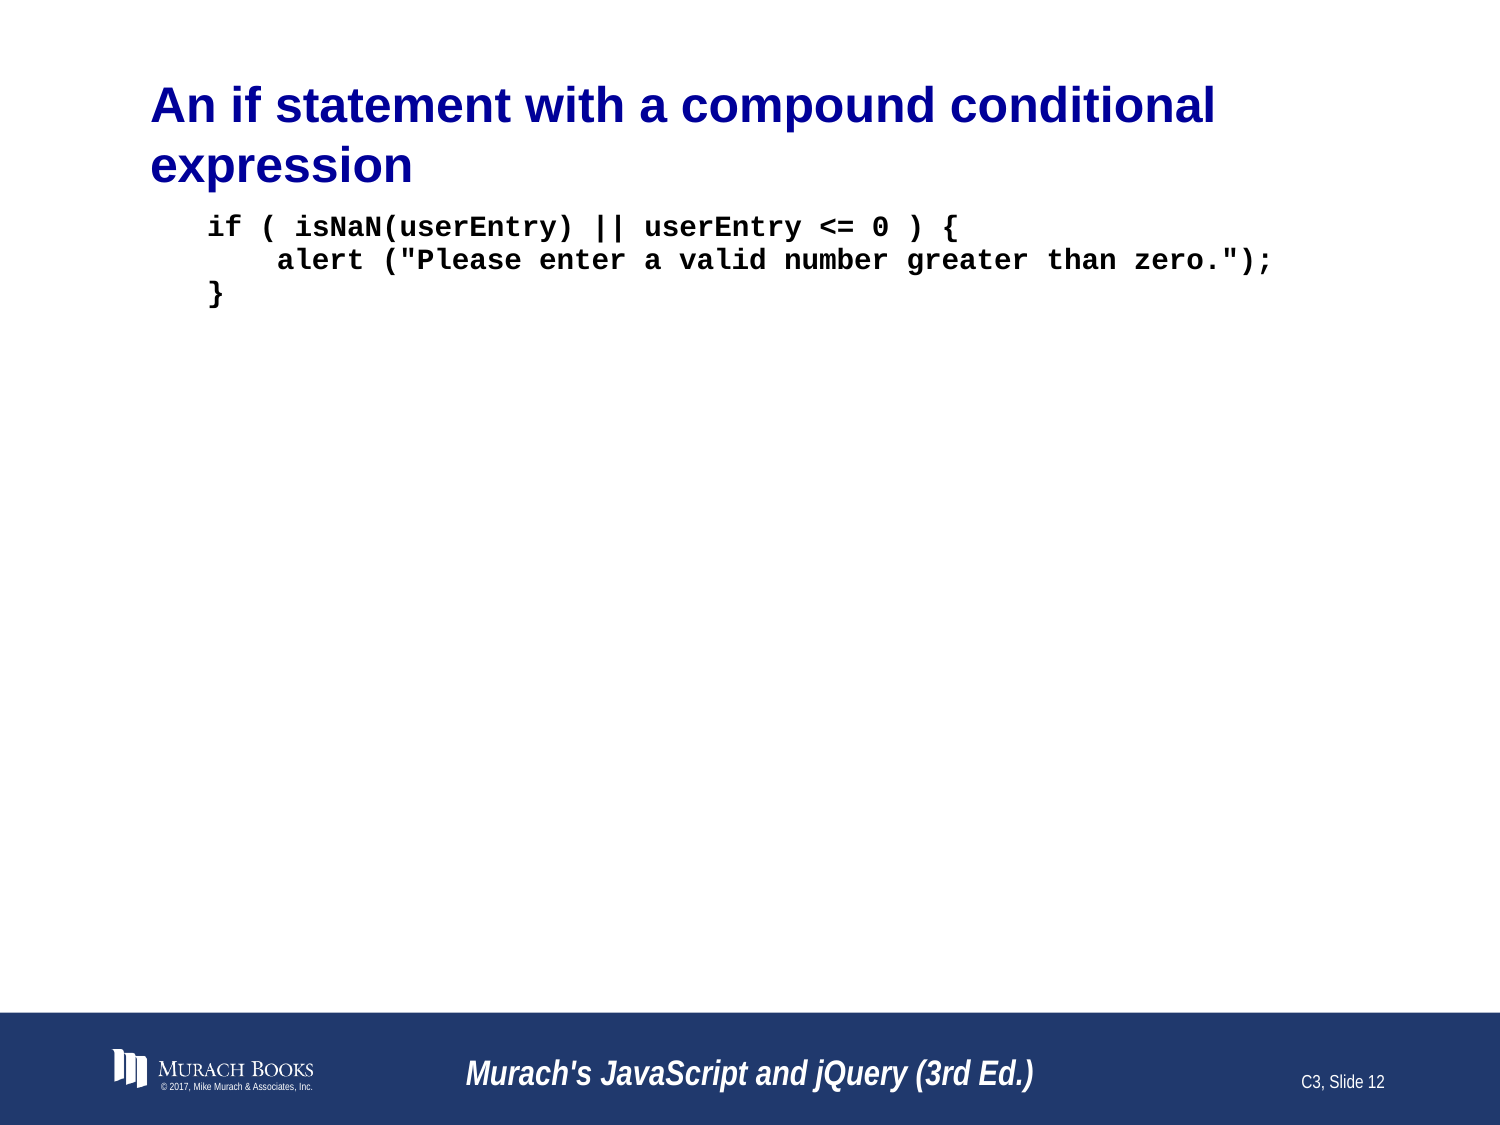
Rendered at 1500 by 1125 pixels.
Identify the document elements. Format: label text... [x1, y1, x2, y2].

slide_number Murach's JavaScript and jQuery (3rd Ed.) [463, 1025, 1050, 1100]
slide_number C3, Slide 12 [1087, 1025, 1400, 1100]
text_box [149, 212, 1350, 318]
title An if statement with a compound conditional expression [150, 102, 1350, 164]
footer © 2017, Mike Murach & Associates, Inc. [12, 1025, 463, 1100]
